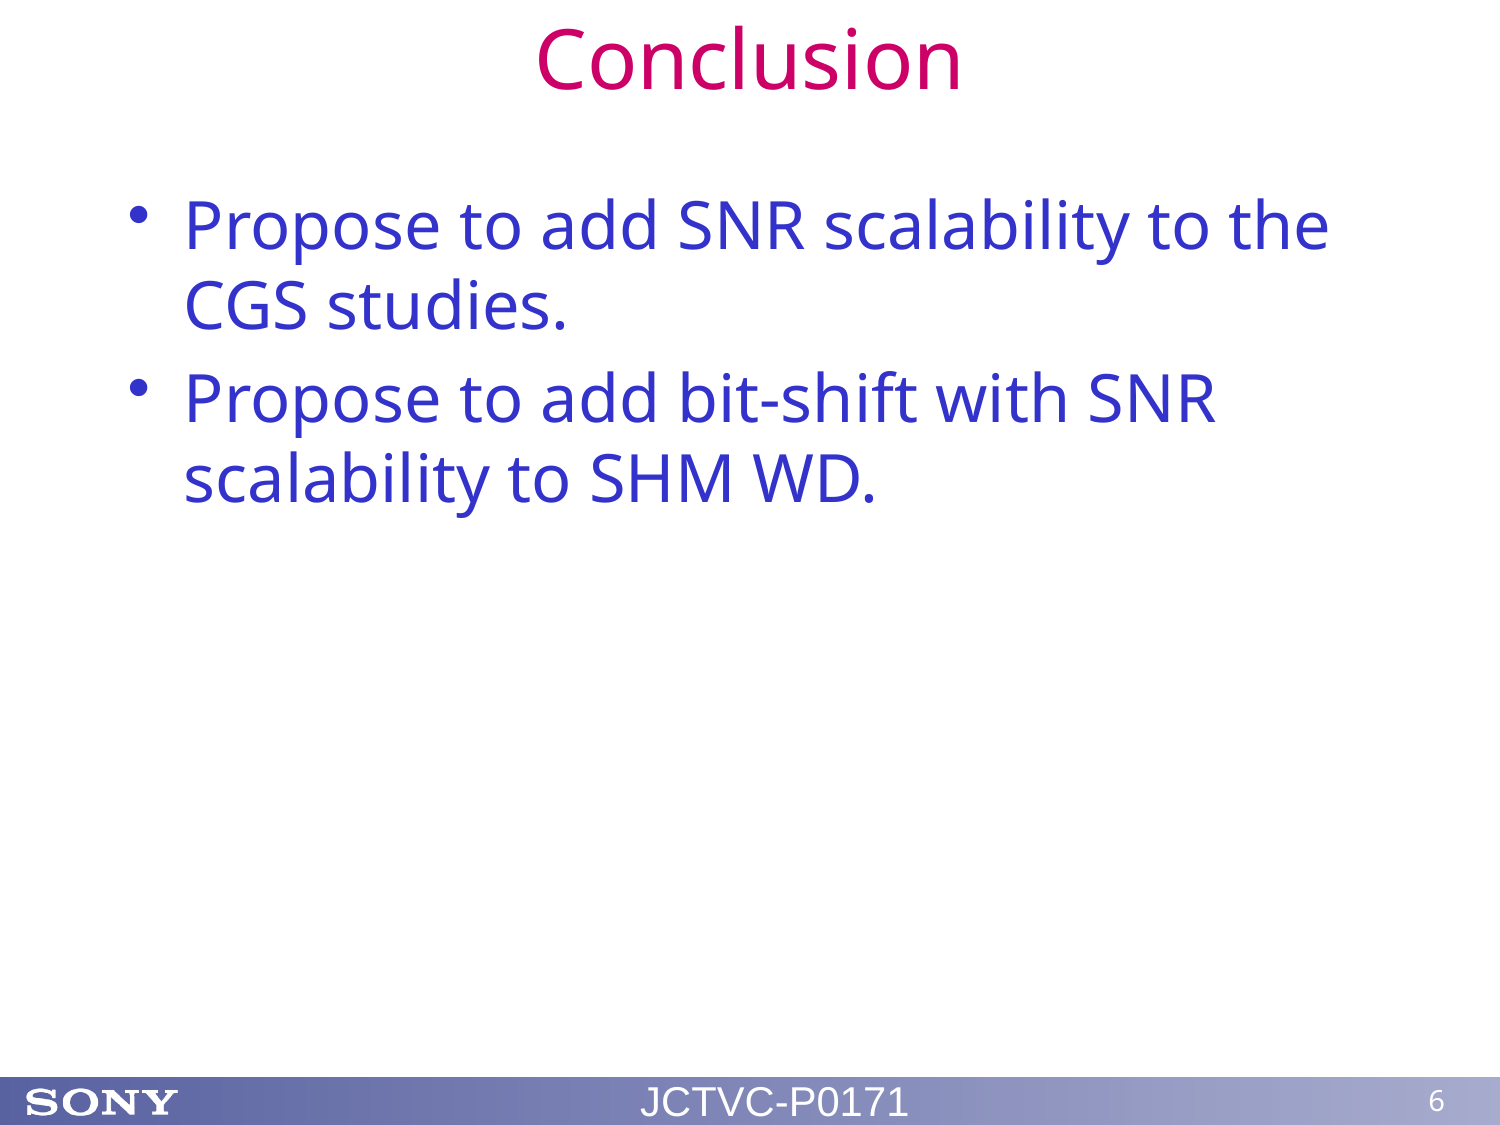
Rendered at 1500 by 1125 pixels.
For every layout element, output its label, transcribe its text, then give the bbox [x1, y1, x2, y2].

title Conclusion [112, 0, 1388, 115]
picture [26, 1088, 178, 1116]
footer JCTVC-P0171 [537, 1074, 1013, 1125]
slide_number 6 [1147, 1074, 1461, 1125]
list Propose to add SNR scalability to the CGS studies. Propose to add bit-shift with SNR scalability to SHM WD. [112, 174, 1388, 1076]
